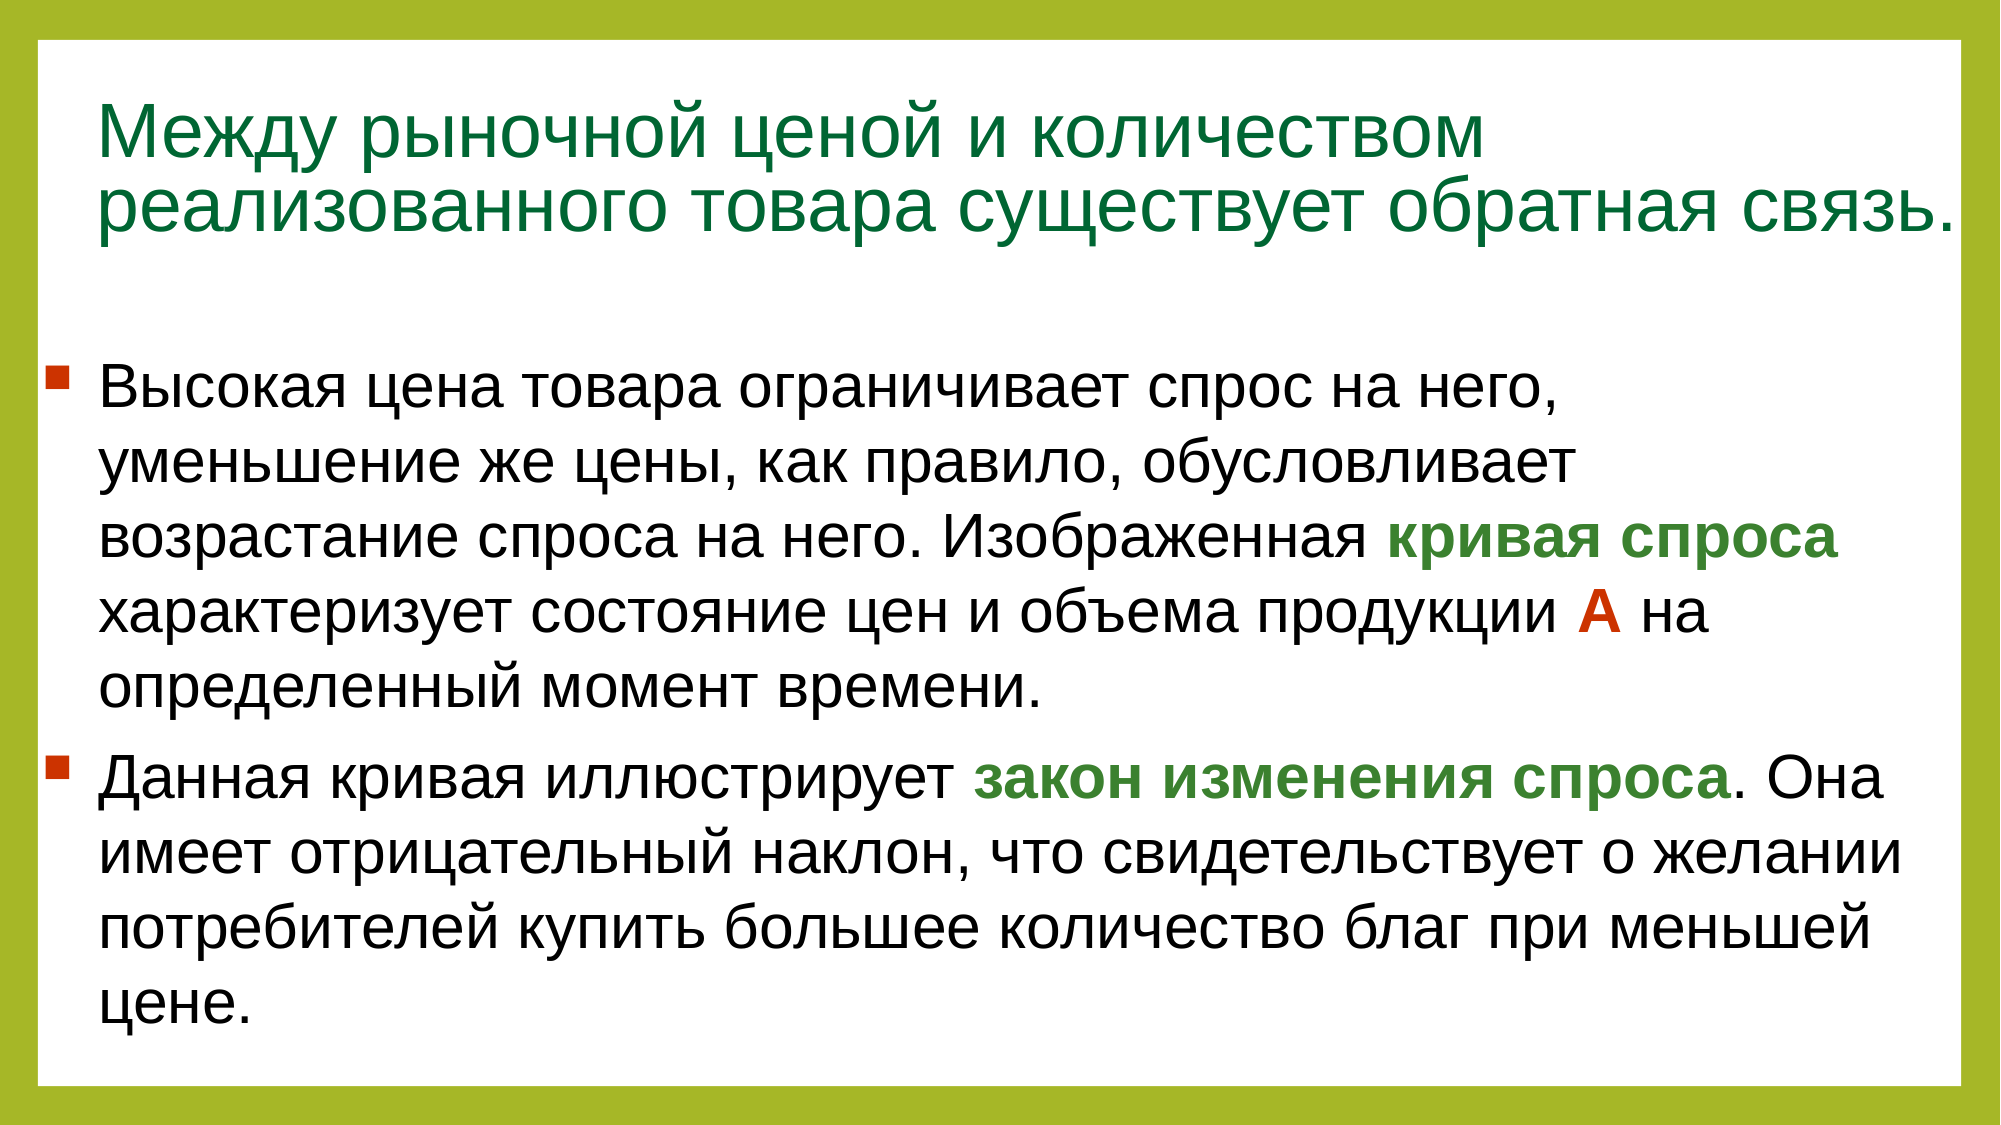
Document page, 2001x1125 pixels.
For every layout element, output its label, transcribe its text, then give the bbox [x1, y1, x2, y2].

text_box Между рыночной ценой и количеством реализованного товара существует обратная связь. [81, 90, 1990, 306]
text_box Высокая цена товара ограничивает спрос на него, уменьшение же цены, как правило, обусловливает возрастание спроса на него. Изображенная кривая спроса характеризует состояние цен и объема продукции А на определенный момент времени. Данная кривая иллюстрирует закон изменения спроса. Она имеет отрицательный наклон, что свидетельствует о желании потребителей купить большее количество благ при меньшей цене. [27, 338, 1929, 1084]
